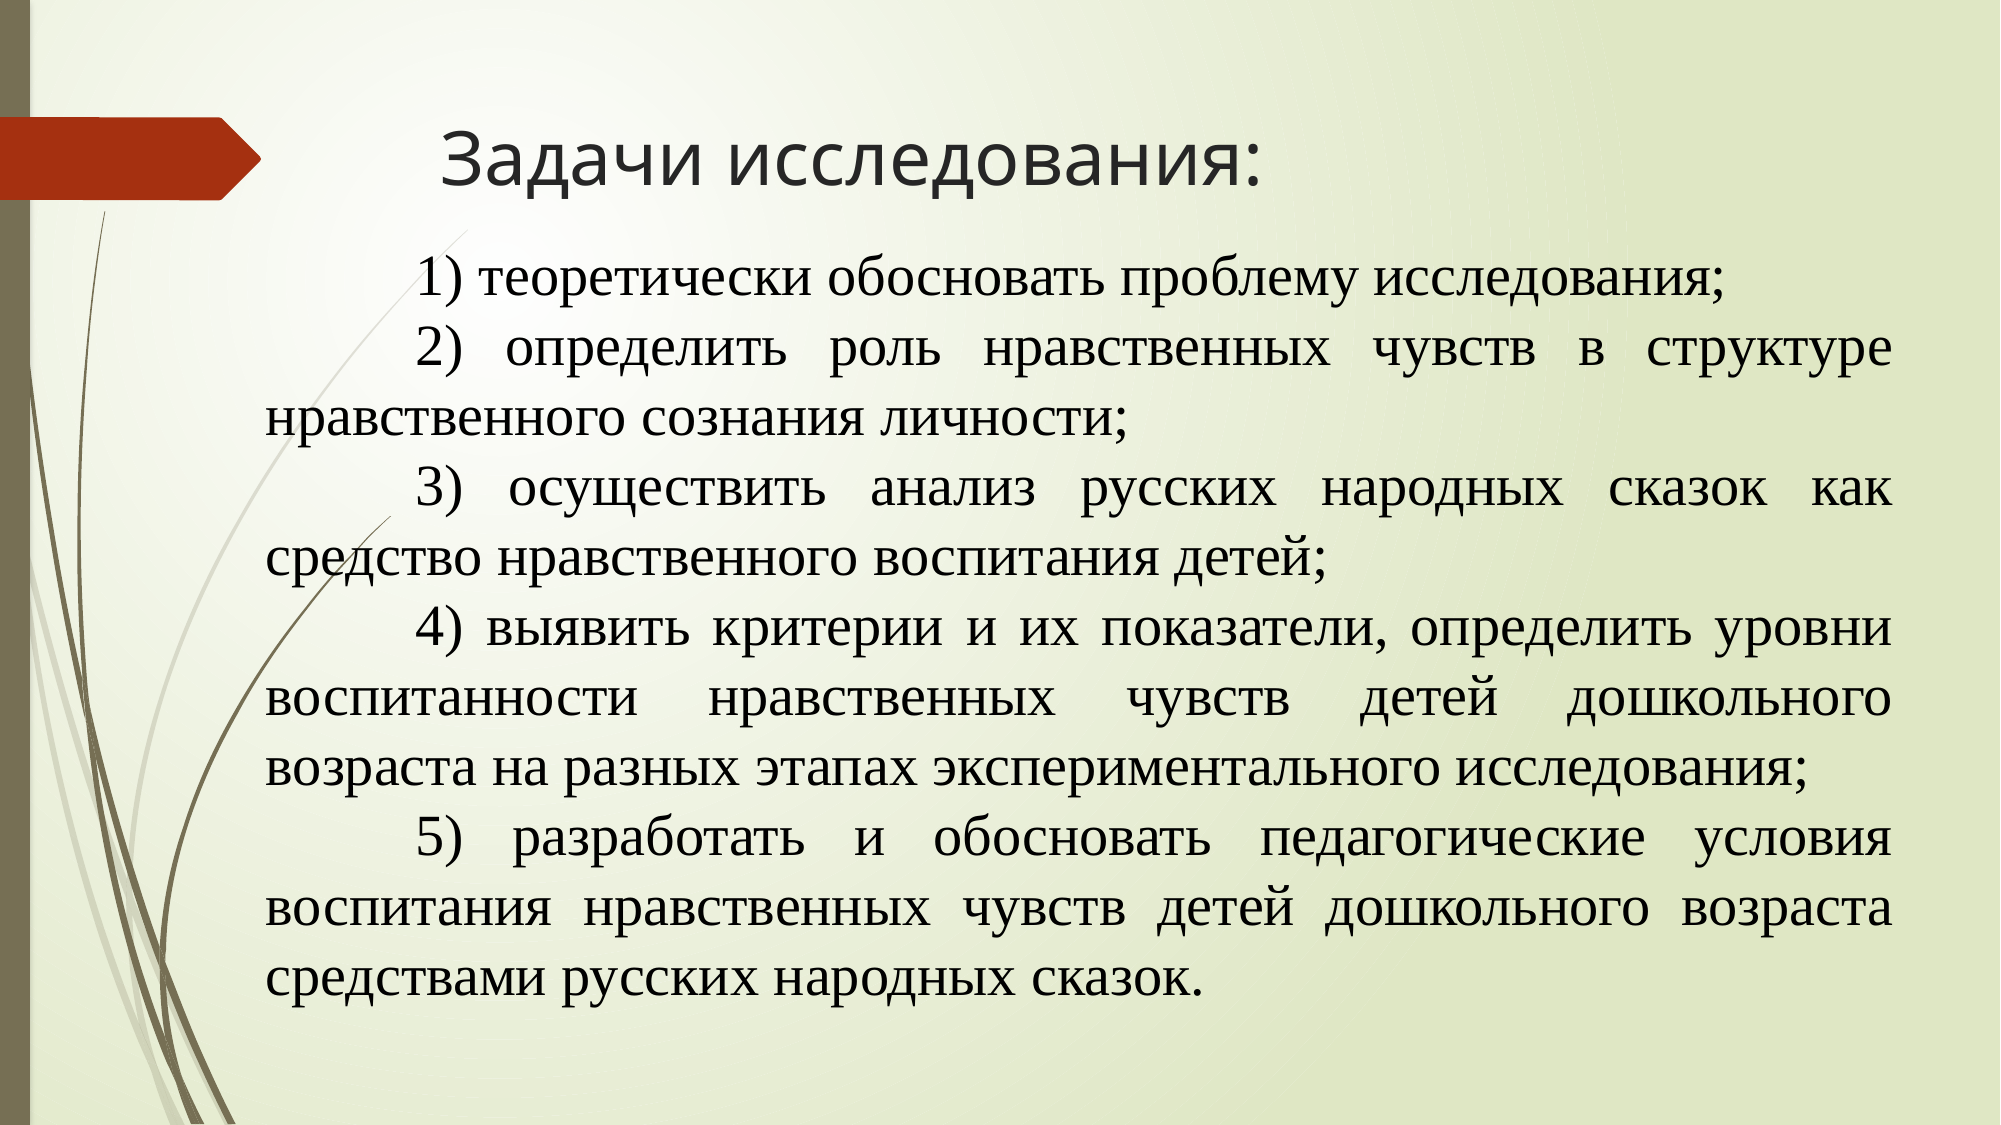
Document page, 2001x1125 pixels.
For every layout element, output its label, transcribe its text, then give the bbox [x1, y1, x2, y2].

title Задачи исследования: [425, 102, 1888, 229]
text_box 1) теоретически обосновать проблему исследования; 2) определить роль нравственных чувств в структуре нравственного сознания личности; 3) осуществить анализ русских народных сказок как средство нравственного воспитания детей; 4) выявить критерии и их показатели, определить уровни воспитанности нравственных чувств детей дошкольного возраста на разных этапах экспериментального исследования; 5) разработать и обосновать педагогические условия воспитания нравственных чувств детей дошкольного возраста средствами русских народных сказок. [251, 229, 1909, 1015]
